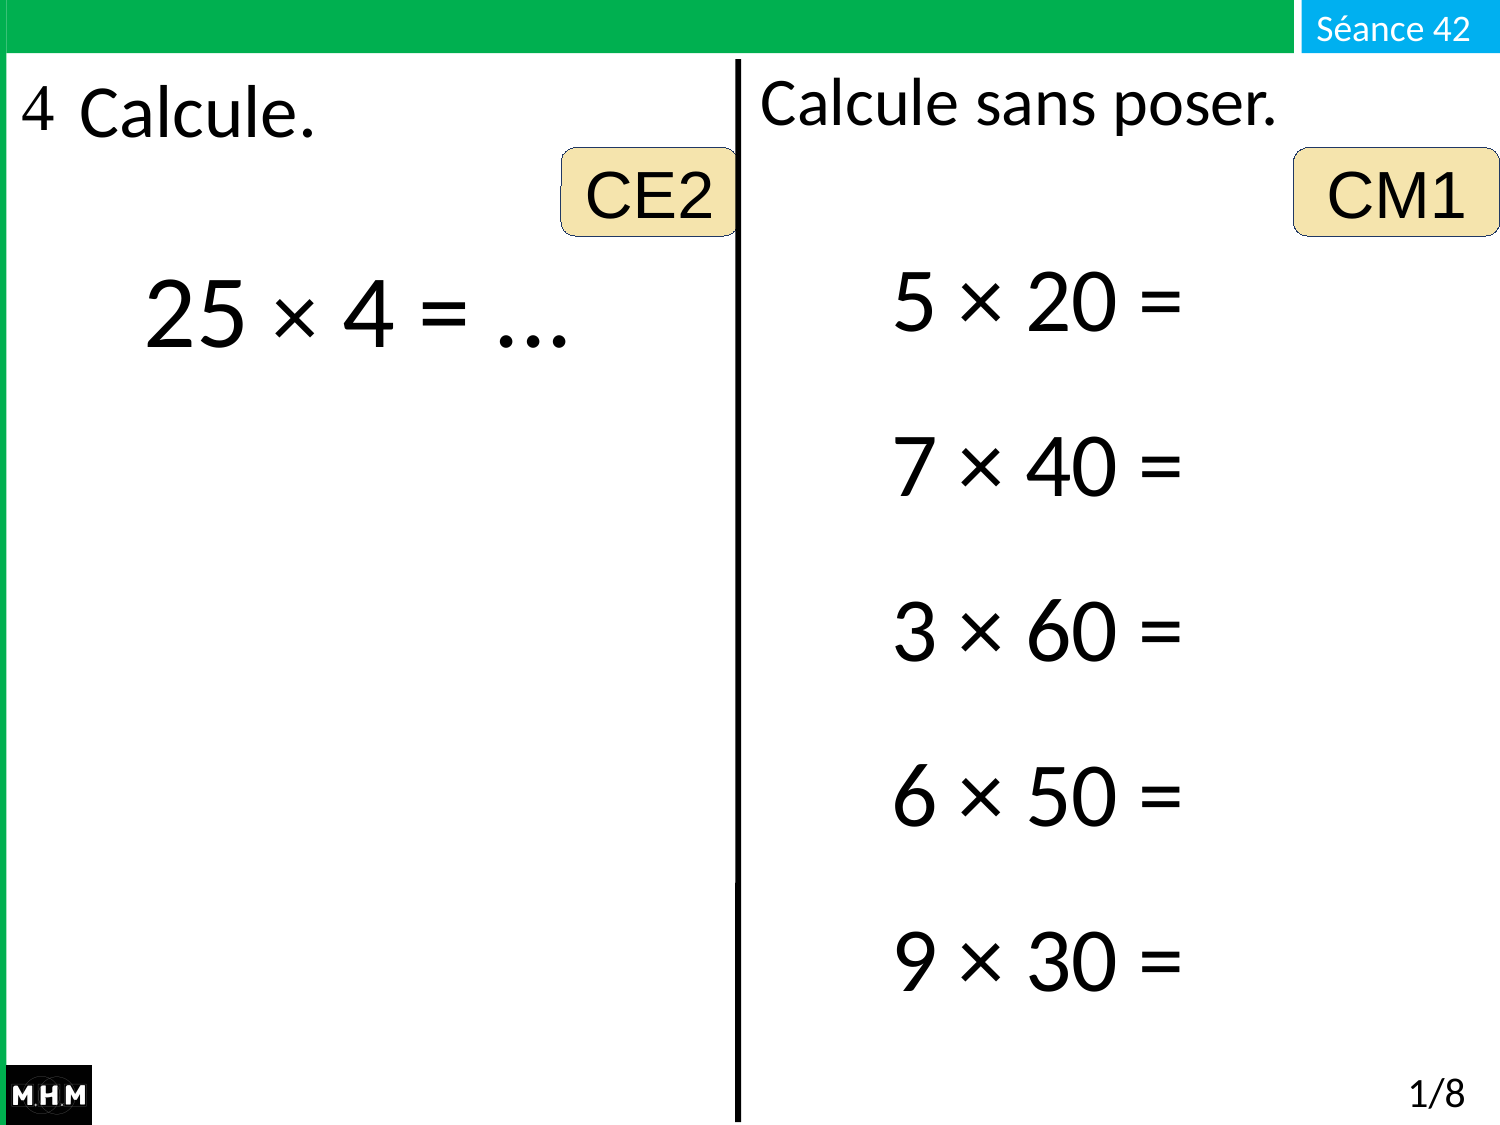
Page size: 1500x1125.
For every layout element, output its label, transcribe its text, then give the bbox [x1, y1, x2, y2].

picture [6, 1065, 92, 1125]
title Calcule. [64, 58, 395, 169]
text_box 5 × 20 = 7 × 40 = 3 × 60 = 6 × 50 = 9 × 30 = [729, 177, 1348, 1018]
text_box CE2 [560, 147, 738, 237]
text_box Calcule sans poser. [746, 58, 1452, 148]
list 1/8 [1373, 1064, 1500, 1125]
text_box CM1 [1293, 147, 1500, 237]
text_box 25 × 4 = ... [36, 236, 681, 376]
